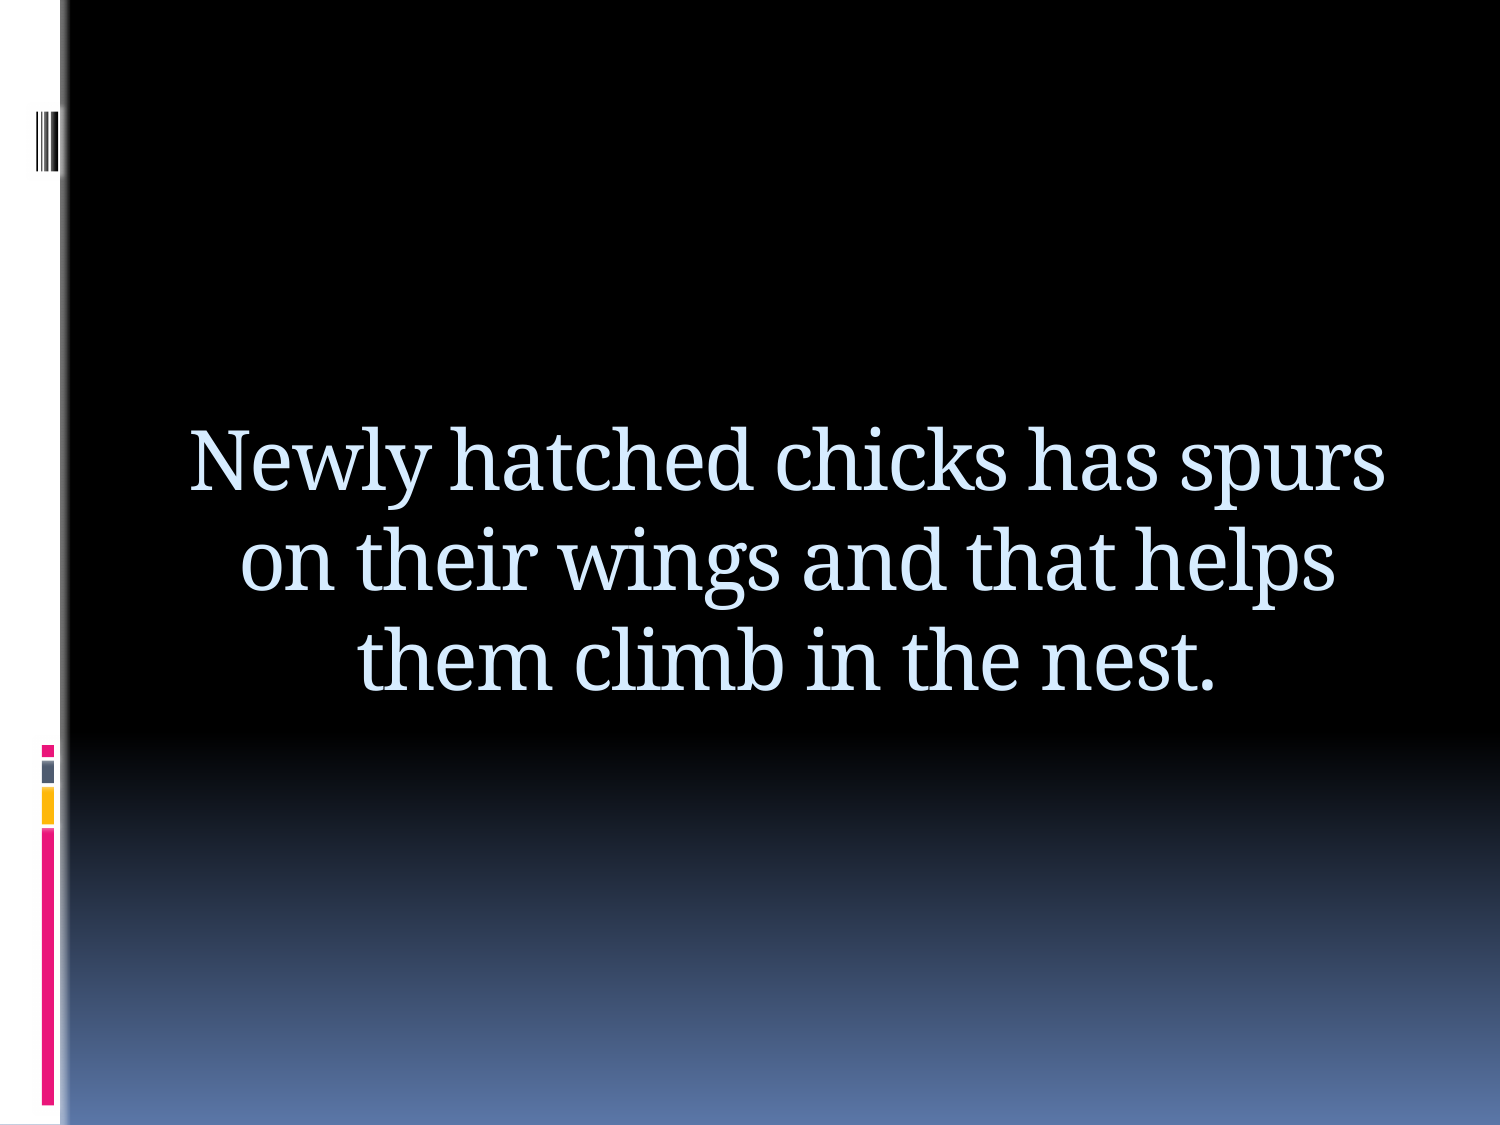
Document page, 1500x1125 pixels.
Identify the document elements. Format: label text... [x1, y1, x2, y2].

title Newly hatched chicks has spurs on their wings and that helps them climb in the nest. [150, 0, 1425, 1125]
